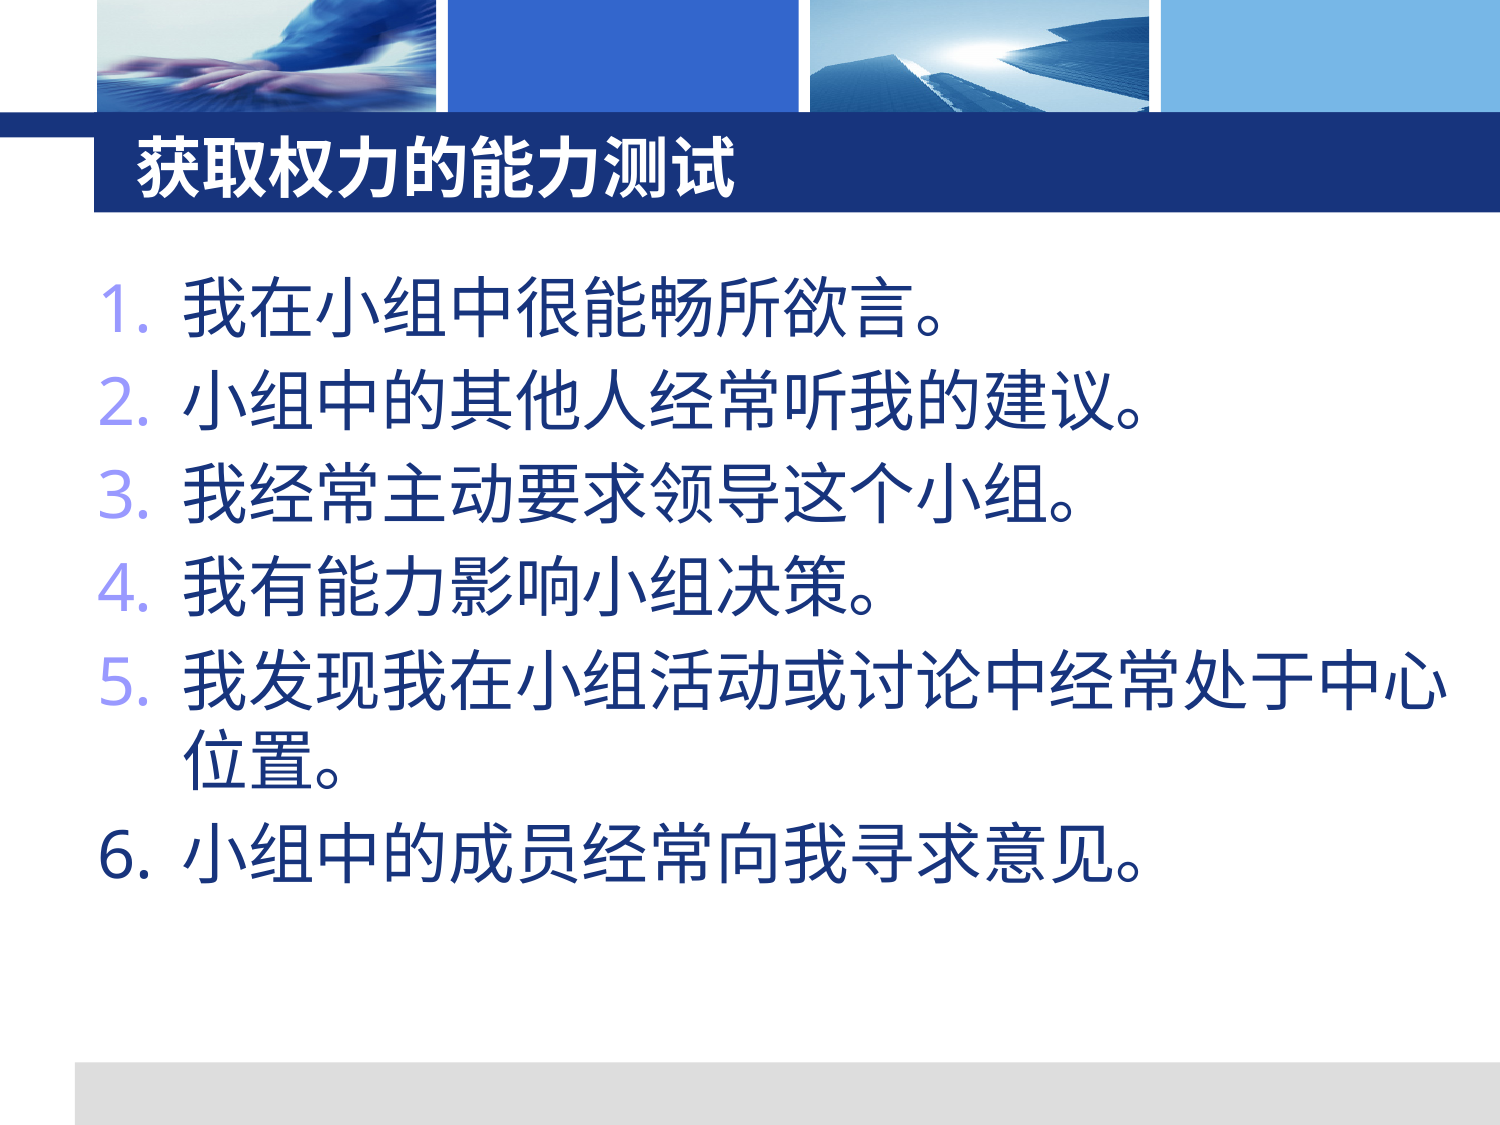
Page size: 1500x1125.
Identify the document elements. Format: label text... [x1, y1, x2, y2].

picture [97, 0, 437, 112]
picture [810, 0, 1150, 112]
title 获取权力的能力测试 [120, 120, 1400, 213]
list 我在小组中很能畅所欲言。 小组中的其他人经常听我的建议。 我经常主动要求领导这个小组。 我有能力影响小组决策。 我发现我在小组活动或讨论中经常处于中心位置。 6. 小组中的成员经常向我寻求意见。 [82, 257, 1465, 1032]
